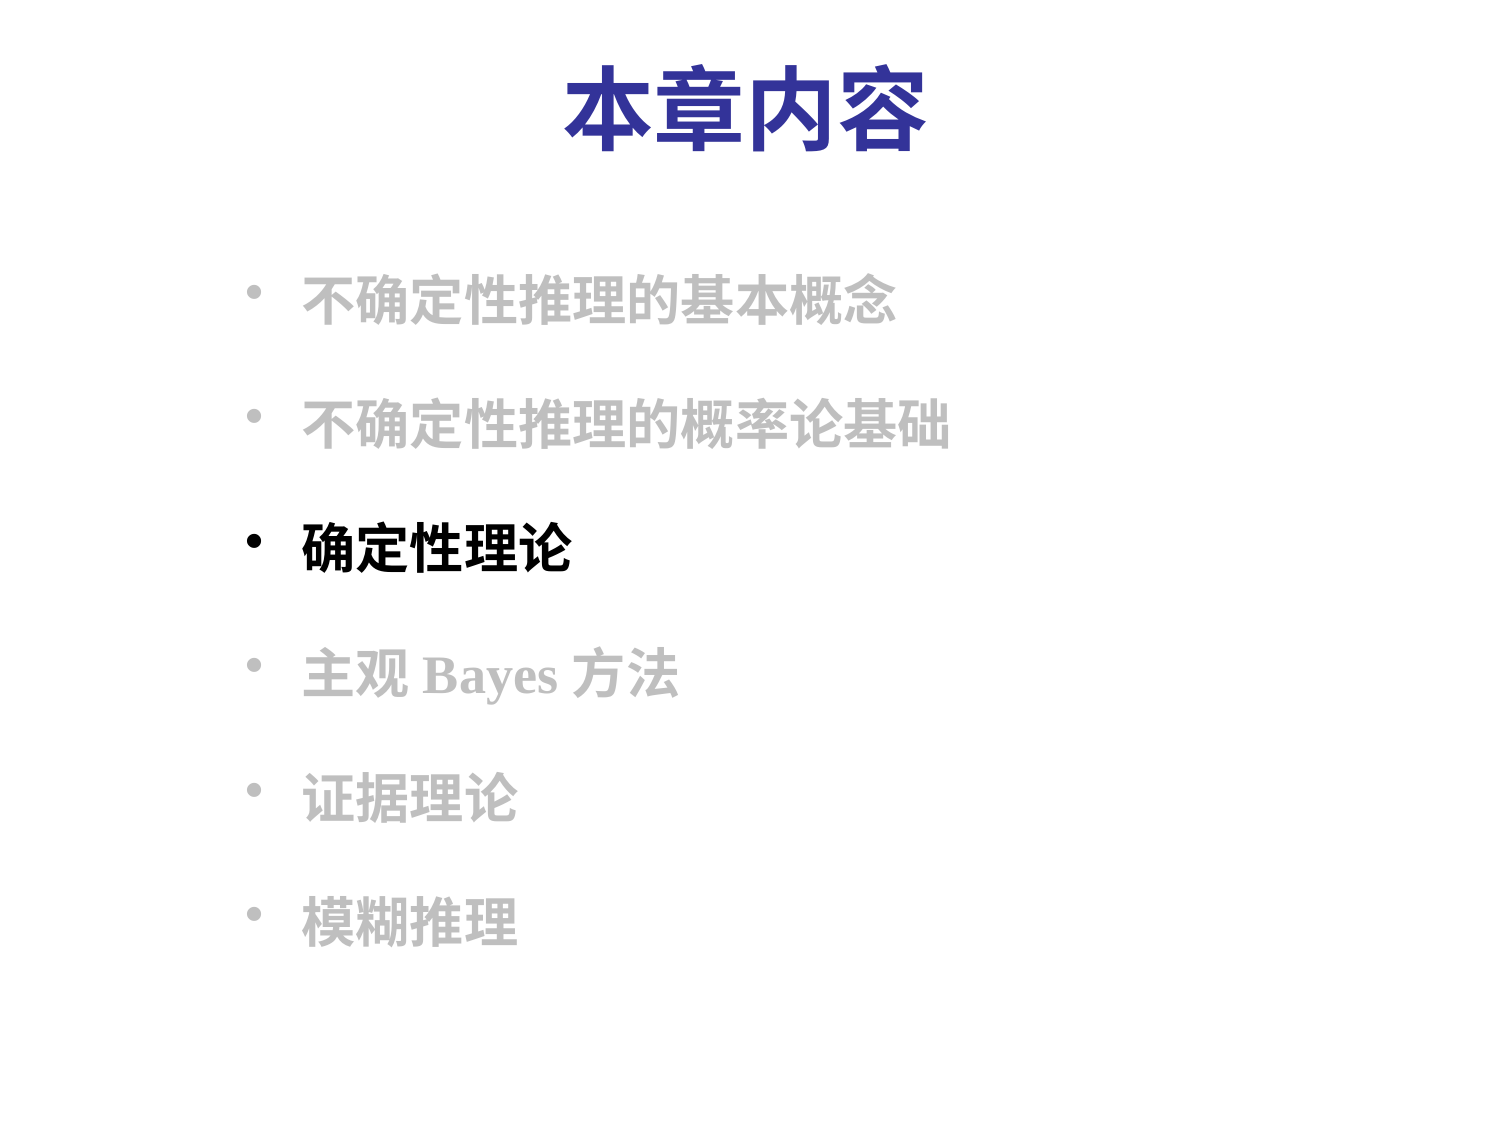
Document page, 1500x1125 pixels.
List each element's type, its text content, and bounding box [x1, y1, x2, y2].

list 不确定性推理的基本概念 不确定性推理的概率论基础 确定性理论 主观Bayes方法 证据理论 模糊推理 [230, 225, 1306, 962]
title 本章内容 [70, 13, 1421, 201]
